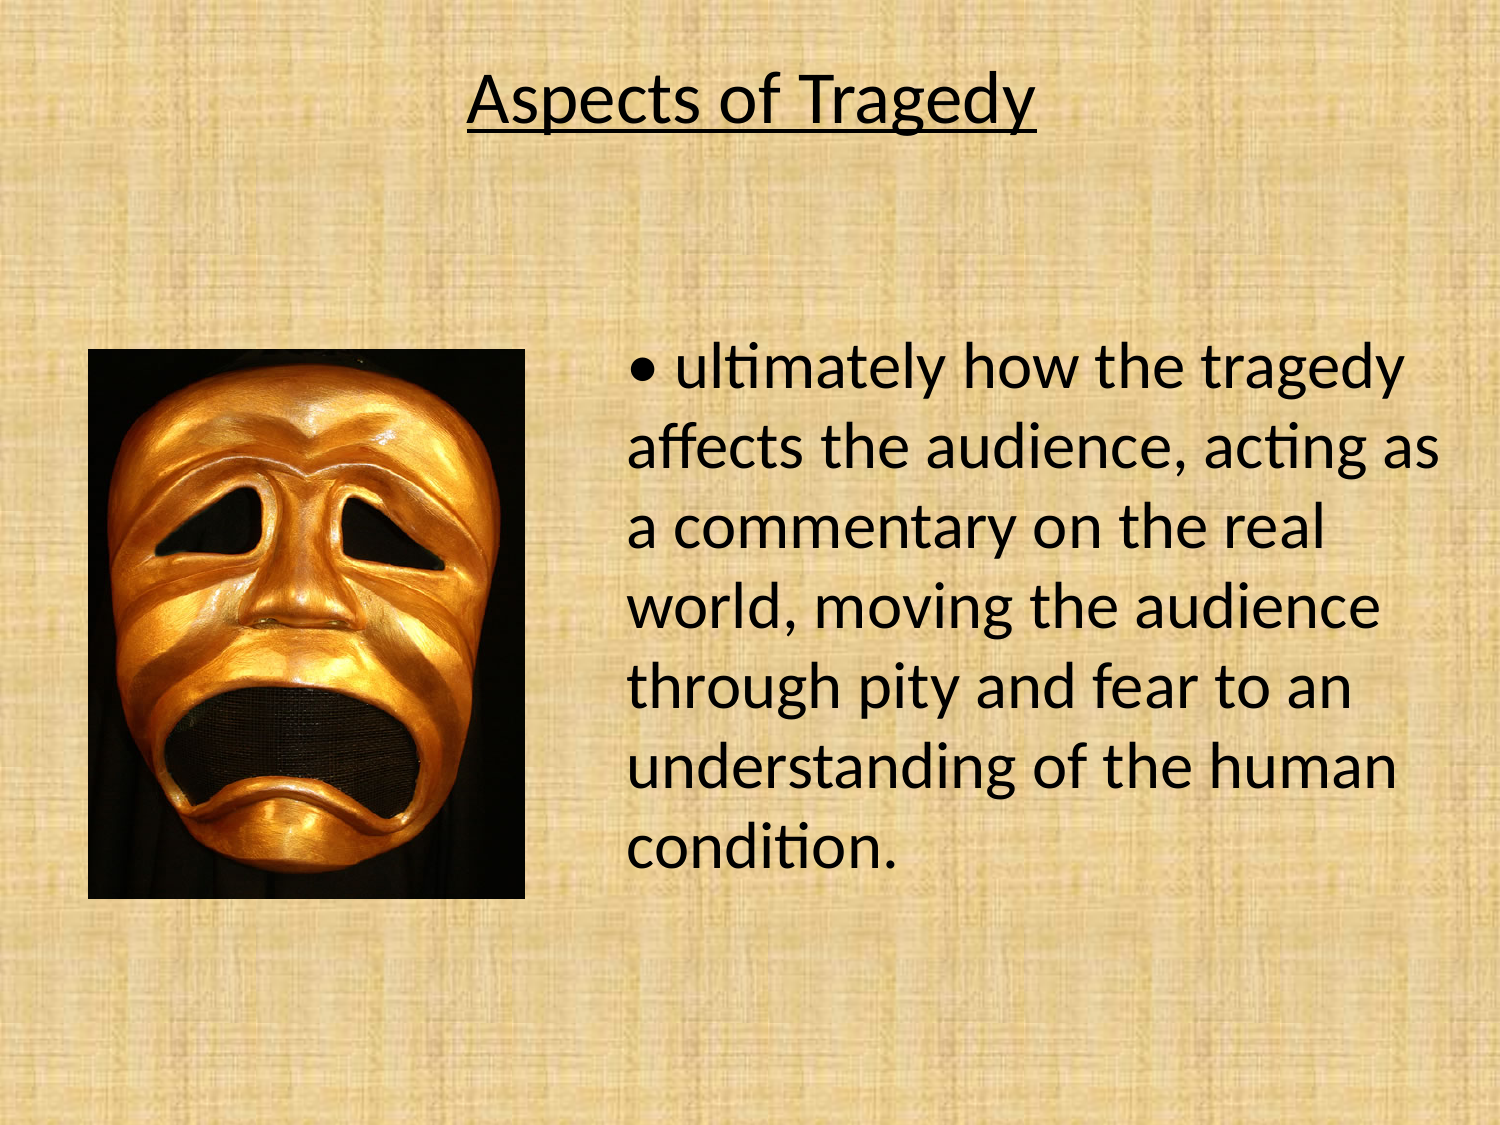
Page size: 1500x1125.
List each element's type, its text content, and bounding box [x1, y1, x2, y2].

text_box • ultimately how the tragedy affects the audience, acting as a commentary on the real world, moving the audience through pity and fear to an understanding of the human condition. [611, 314, 1468, 889]
title Aspects of Tragedy [76, 0, 1427, 188]
picture [0, 0, 1500, 1125]
